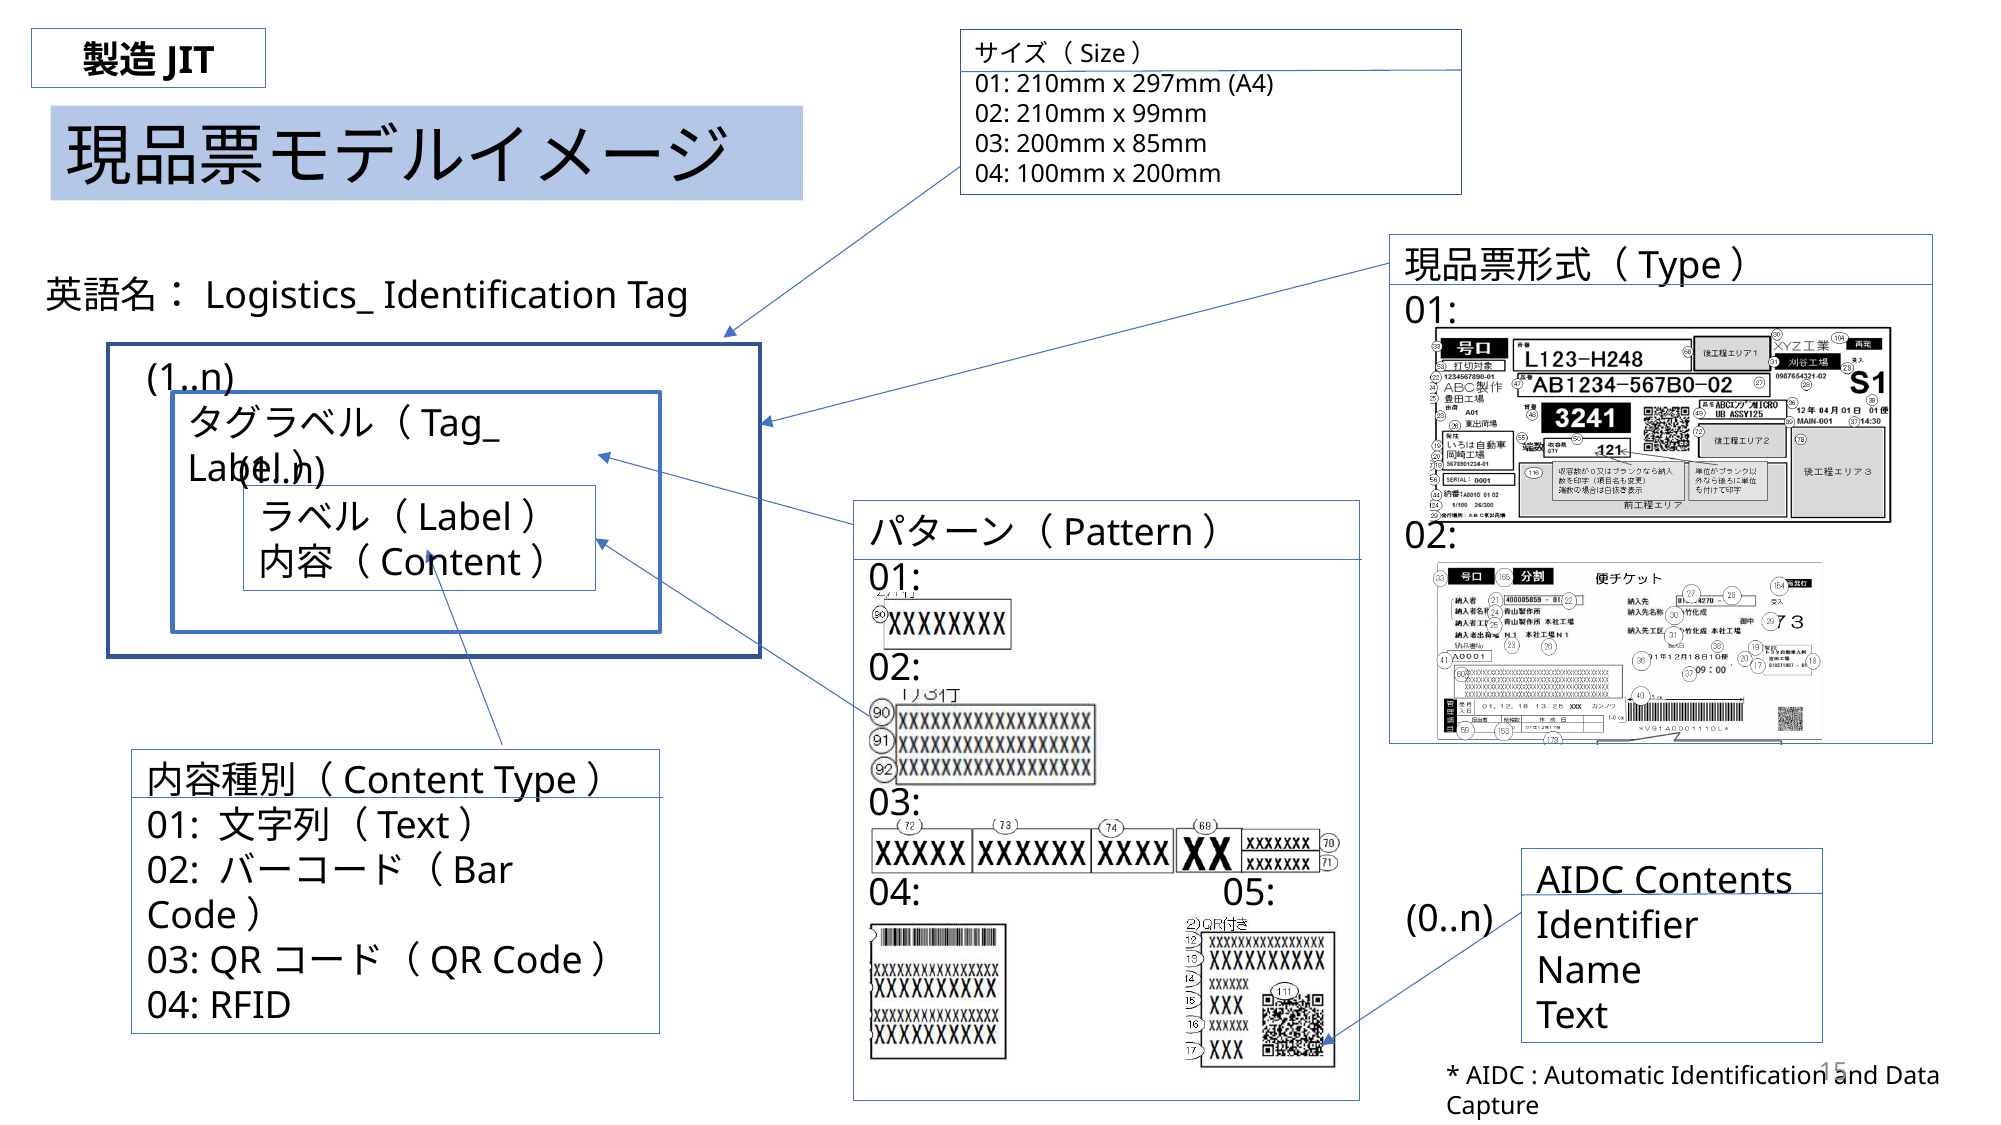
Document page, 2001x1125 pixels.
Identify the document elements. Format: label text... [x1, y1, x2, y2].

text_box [595, 538, 870, 717]
text_box 現品票形式（Type） 01: 02: [1389, 285, 1933, 744]
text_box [597, 454, 854, 525]
text_box サイズ（Size） 01: 210mm x 297mm (A4) 02: 210mm x 99mm 03: 200mm x 85mm 04: 100mm x 200mm [960, 29, 1462, 69]
picture [869, 921, 1011, 1064]
text_box パターン（Pattern） 01: 02: 03: 04: 05: [853, 500, 1360, 559]
picture [865, 819, 1348, 877]
text_box タグラベル（Tag_ Label） [172, 392, 660, 632]
slide_number 15 [1412, 1042, 1863, 1103]
text_box サイズ（Size） 01: 210mm x 297mm (A4) 02: 210mm x 99mm 03: 200mm x 85mm 04: 100mm x 200mm [960, 72, 1462, 195]
text_box パターン（Pattern） 01: 02: 03: 04: 05: [853, 560, 1360, 1101]
text_box AIDC Contents Identifier Name Text [1521, 848, 1823, 893]
picture [869, 689, 1115, 798]
text_box 現品票モデルイメージ [50, 105, 803, 201]
picture [1185, 912, 1347, 1074]
text_box 現品票形式（Type） 01: 02: [1389, 234, 1933, 284]
text_box ラベル（Label） 内容（Content） [243, 485, 596, 591]
text_box [107, 343, 761, 658]
text_box (1..n) [223, 439, 435, 499]
text_box * AIDC : Automatic Identification and Data Capture [1431, 1052, 1977, 1125]
text_box AIDC Contents Identifier Name Text [1522, 895, 1823, 1042]
picture [1429, 323, 1893, 525]
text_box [723, 166, 960, 338]
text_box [1321, 912, 1522, 1046]
text_box (1..n) [132, 345, 343, 406]
text_box 製造JIT [31, 28, 266, 88]
text_box 内容種別（Content Type） 01: 文字列（Text） 02: バーコード（Bar Code） 03: QRコード（QR Code） 04: RFID [131, 749, 660, 1034]
text_box (0..n) [1391, 886, 1602, 946]
text_box 英語名：Logistics_ Identification Tag [31, 263, 723, 323]
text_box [759, 262, 1390, 425]
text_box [426, 549, 503, 745]
picture [1429, 559, 1823, 745]
picture [870, 592, 1027, 657]
